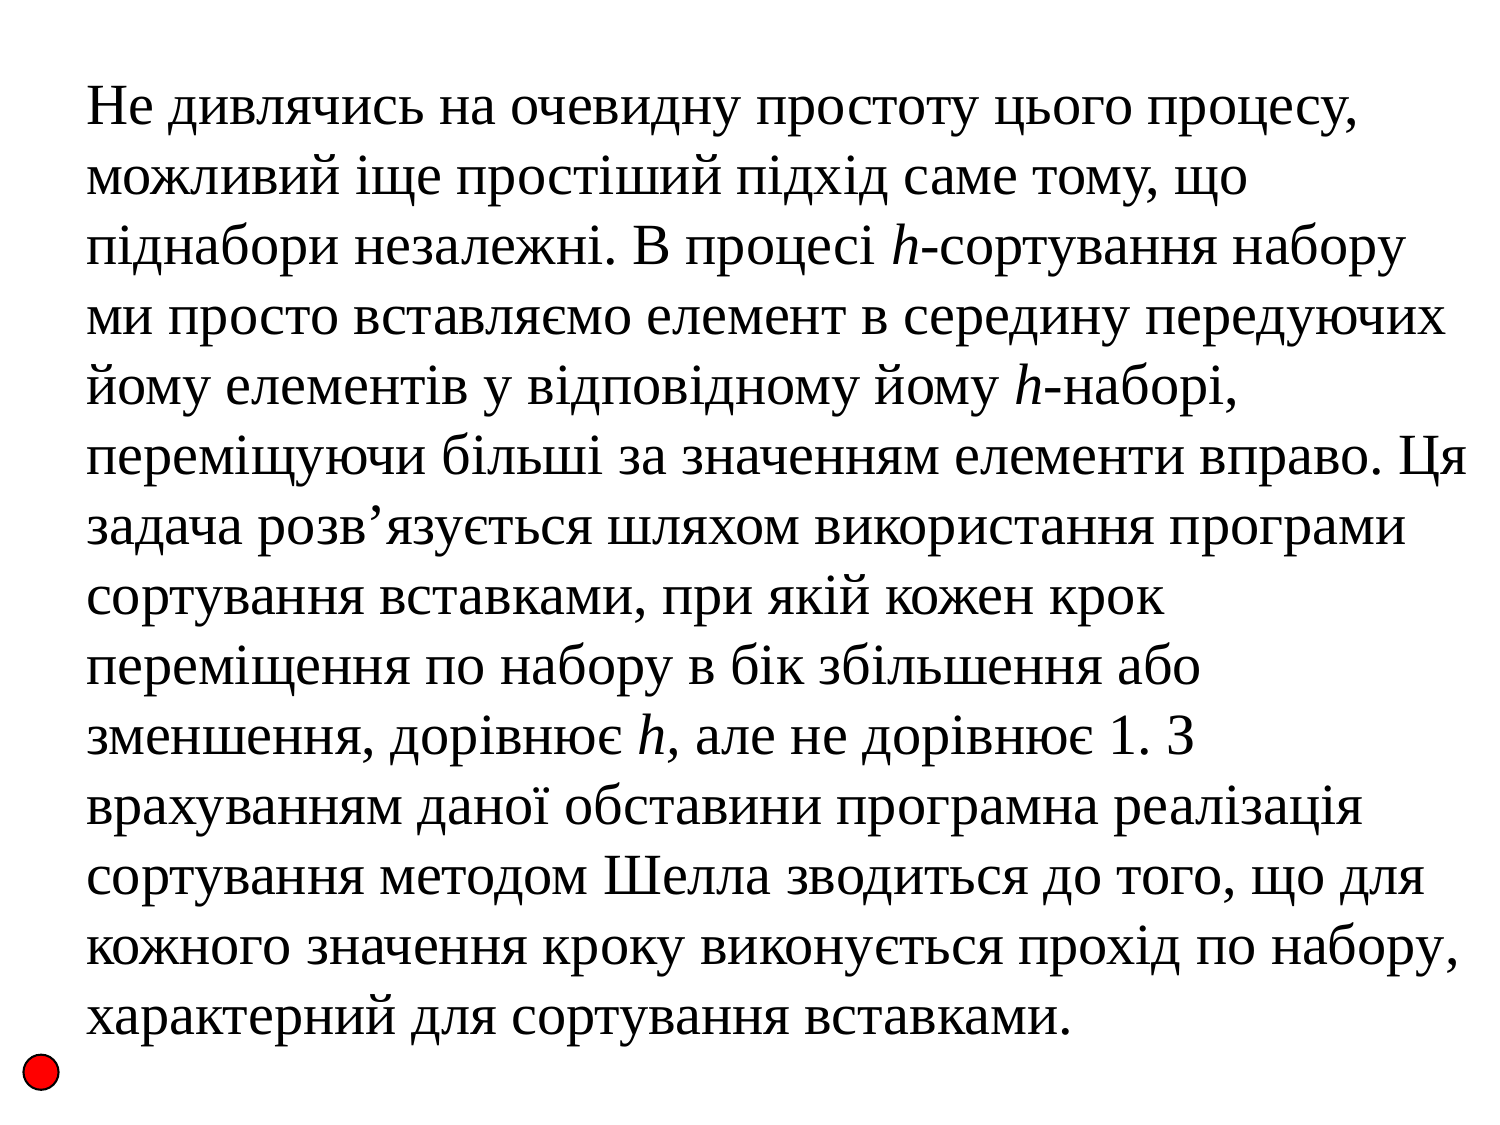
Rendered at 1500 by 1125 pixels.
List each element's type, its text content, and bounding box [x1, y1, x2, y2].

text_box [23, 1054, 59, 1090]
list Не дивлячись на очевидну простоту цього процесу, можливий іще простіший підхід саме тому, що піднабори незалежні. В процесі h-сортування набору ми просто вставляємо елемент в середину передуючих йому елементів у відповідному йому h-наборі, переміщуючи більші за значенням елементи вправо. Ця задача розв’язується шляхом використання програми сортування вставками, при якій кожен крок переміщення по набору в бік збільшення або зменшення, дорівнює h, але не дорівнює 1. З врахуванням даної обставини програмна реалізація сортування методом Шелла зводиться до того, що для кожного значення кроку виконується прохід по набору, характерний для сортування вставками. [0, 58, 1500, 1125]
